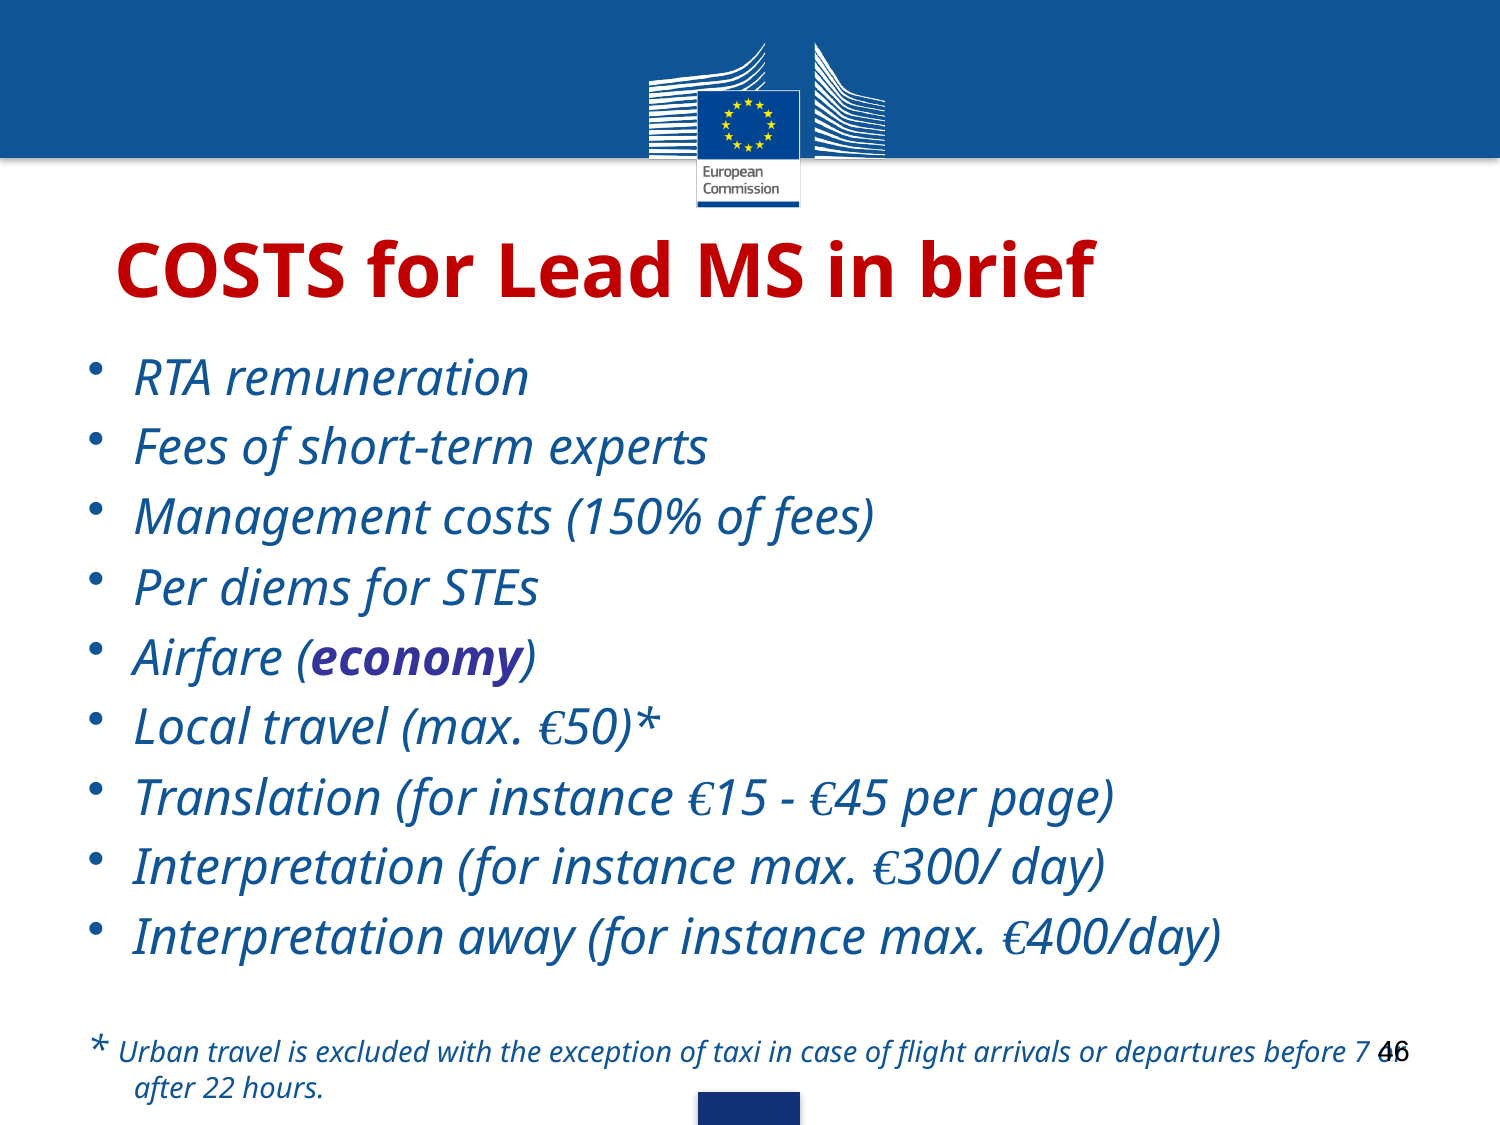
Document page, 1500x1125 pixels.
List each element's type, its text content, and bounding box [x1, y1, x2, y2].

slide_number 46 [1074, 1024, 1425, 1103]
picture [649, 42, 885, 184]
title COSTS for Lead MS in brief [41, 184, 1392, 350]
list RTA remuneration Fees of short-term experts Management costs (150% of fees) Per diems for STEs Airfare (economy) Local travel (max. €50)* Translation (for instance €15 - €45 per page) Interpretation (for instance max. €300/ day) Interpretation away (for instance max. €400/day) * Urban travel is excluded with the exception of taxi in case of flight arrivals or departures before 7 or after 22 hours. [62, 337, 1457, 1057]
